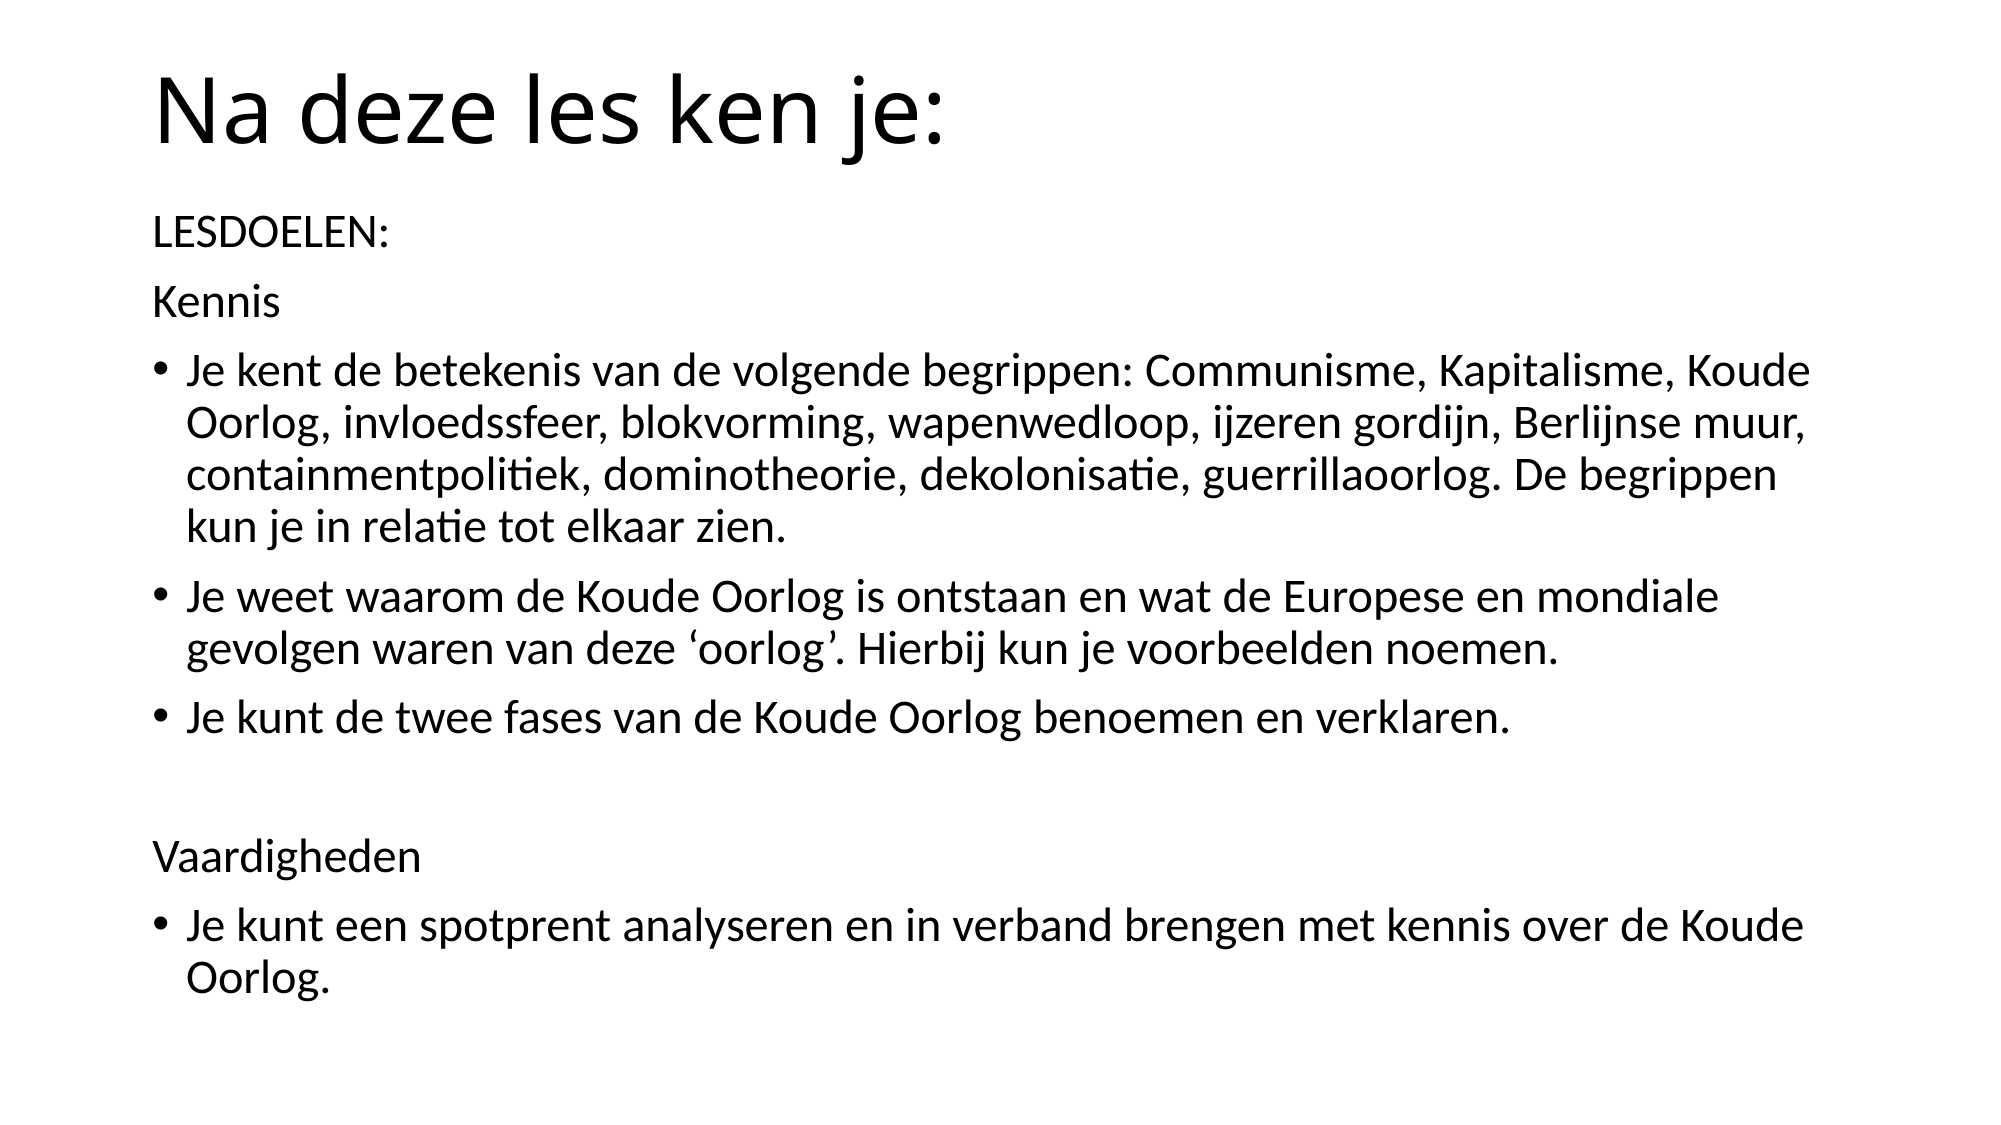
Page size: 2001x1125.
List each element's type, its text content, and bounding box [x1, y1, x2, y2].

title Na deze les ken je: [137, 59, 1863, 198]
list LESDOELEN: Kennis Je kent de betekenis van de volgende begrippen: Communisme, Kapitalisme, Koude Oorlog, invloedssfeer, blokvorming, wapenwedloop, ijzeren gordijn, Berlijnse muur, containmentpolitiek, dominotheorie, dekolonisatie, guerrillaoorlog. De begrippen kun je in relatie tot elkaar zien. Je weet waarom de Koude Oorlog is ontstaan en wat de Europese en mondiale gevolgen waren van deze ‘oorlog’. Hierbij kun je voorbeelden noemen. Je kunt de twee fases van de Koude Oorlog benoemen en verklaren. Vaardigheden Je kunt een spotprent analyseren en in verband brengen met kennis over de Koude Oorlog. [137, 198, 1863, 1014]
